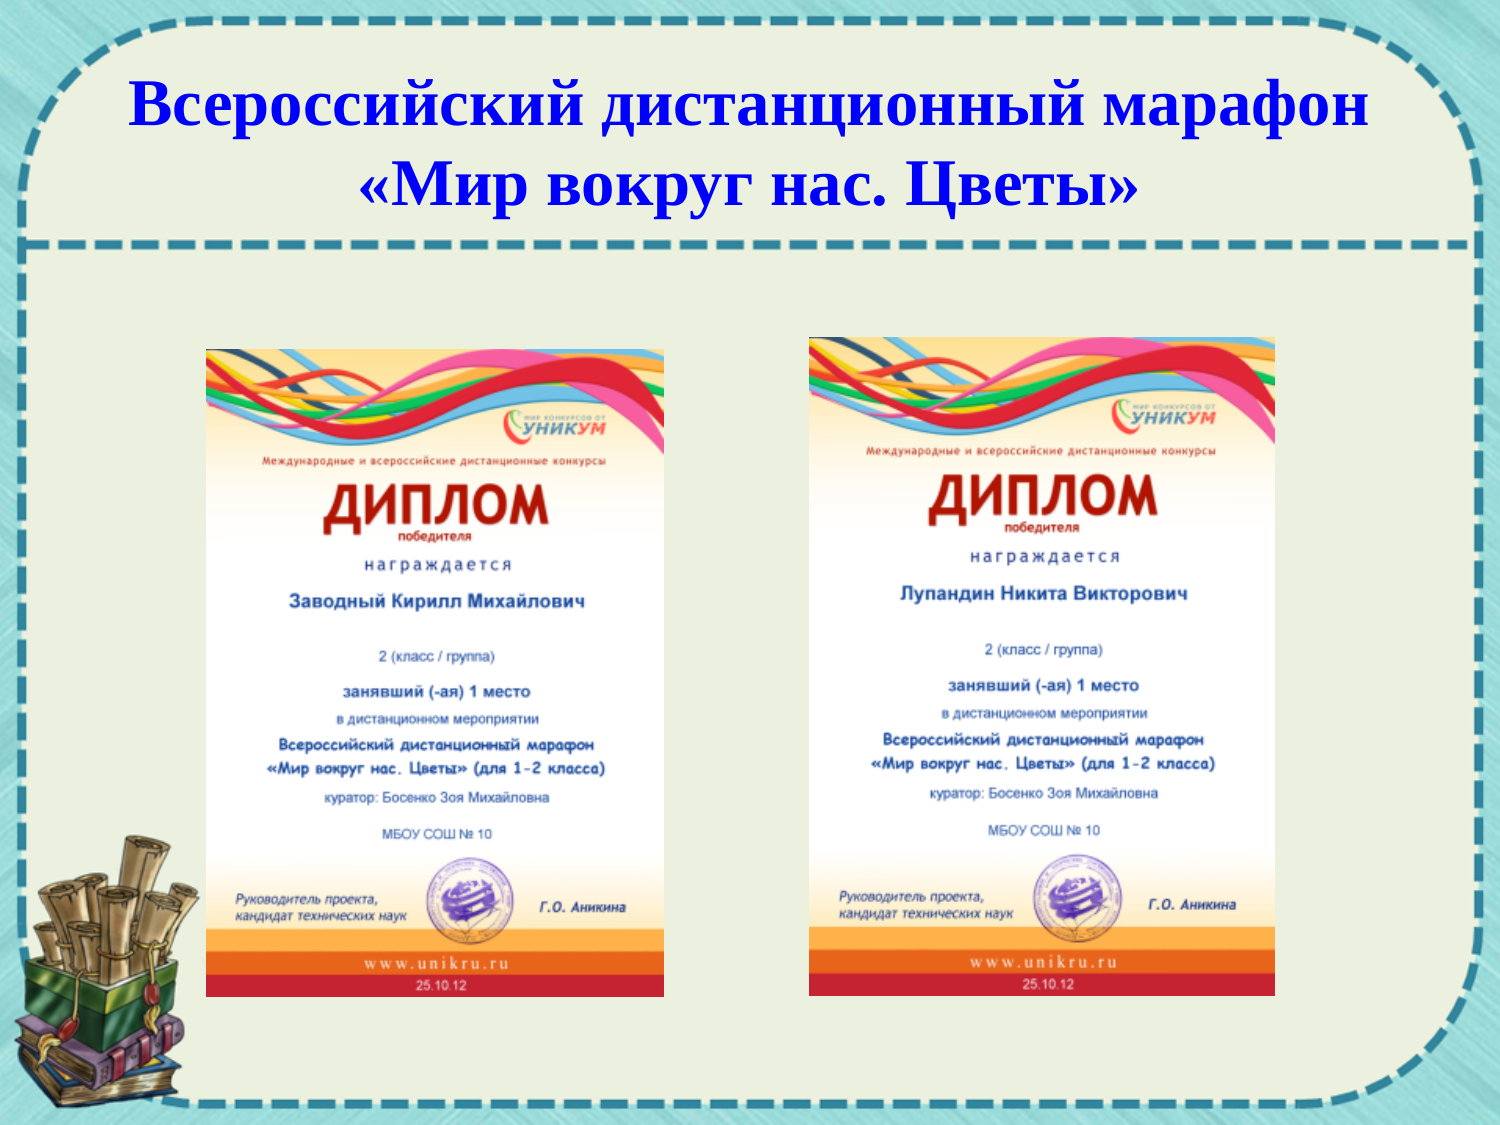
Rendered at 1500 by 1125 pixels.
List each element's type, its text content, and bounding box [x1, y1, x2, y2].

picture [0, 0, 1500, 1125]
title Всероссийский дистанционный марафон «Мир вокруг нас. Цветы» [75, 45, 1425, 233]
